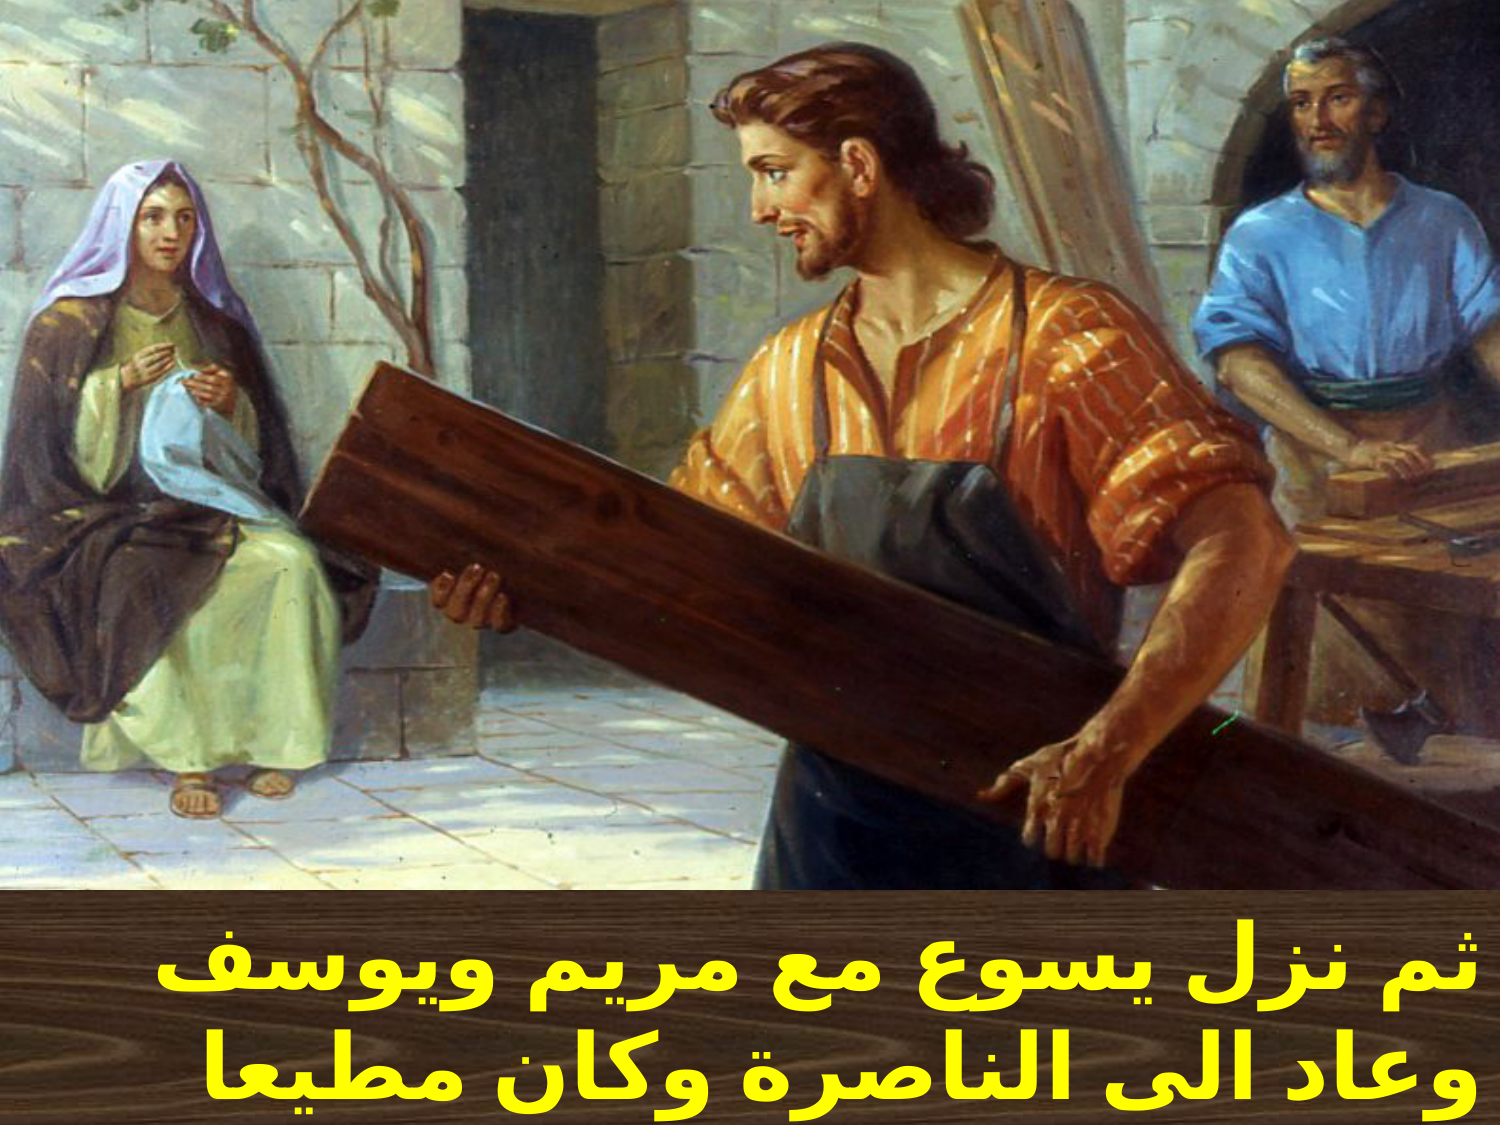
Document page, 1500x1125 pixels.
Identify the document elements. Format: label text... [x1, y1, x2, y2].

picture [0, 0, 1500, 891]
text_box ثم نزل يسوع مع مريم ويوسف وعاد الى الناصرة وكان مطيعا لهما. [0, 898, 1500, 1125]
